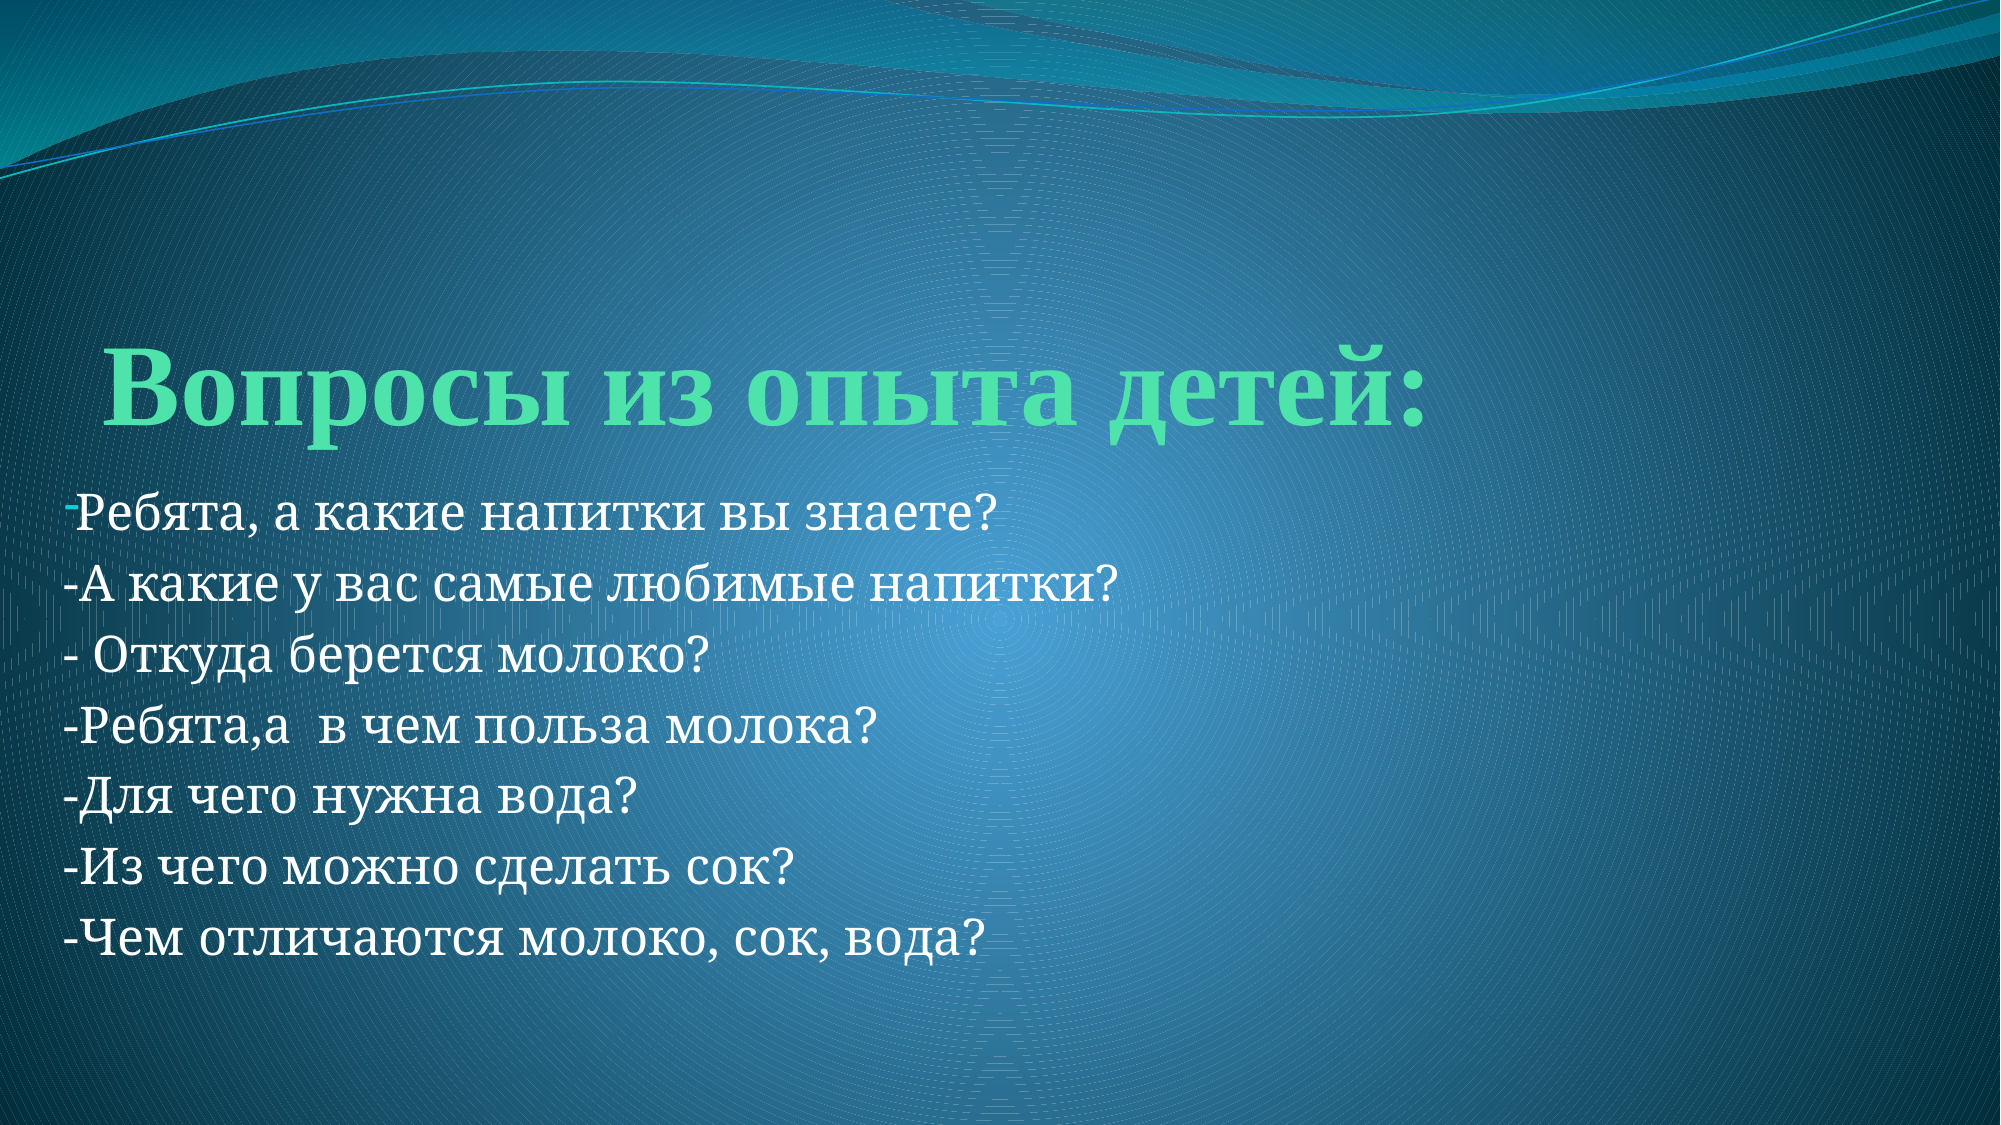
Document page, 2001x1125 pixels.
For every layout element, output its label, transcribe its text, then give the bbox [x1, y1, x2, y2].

list Ребята, а какие напитки вы знаете? -А какие у вас самые любимые напитки? - Откуда берется молоко? -Ребята,а в чем польза молока? -Для чего нужна вода? -Из чего можно сделать сок? -Чем отличаются молоко, сок, вода? [56, 472, 1828, 979]
title Вопросы из опыта детей: [102, 100, 1828, 472]
